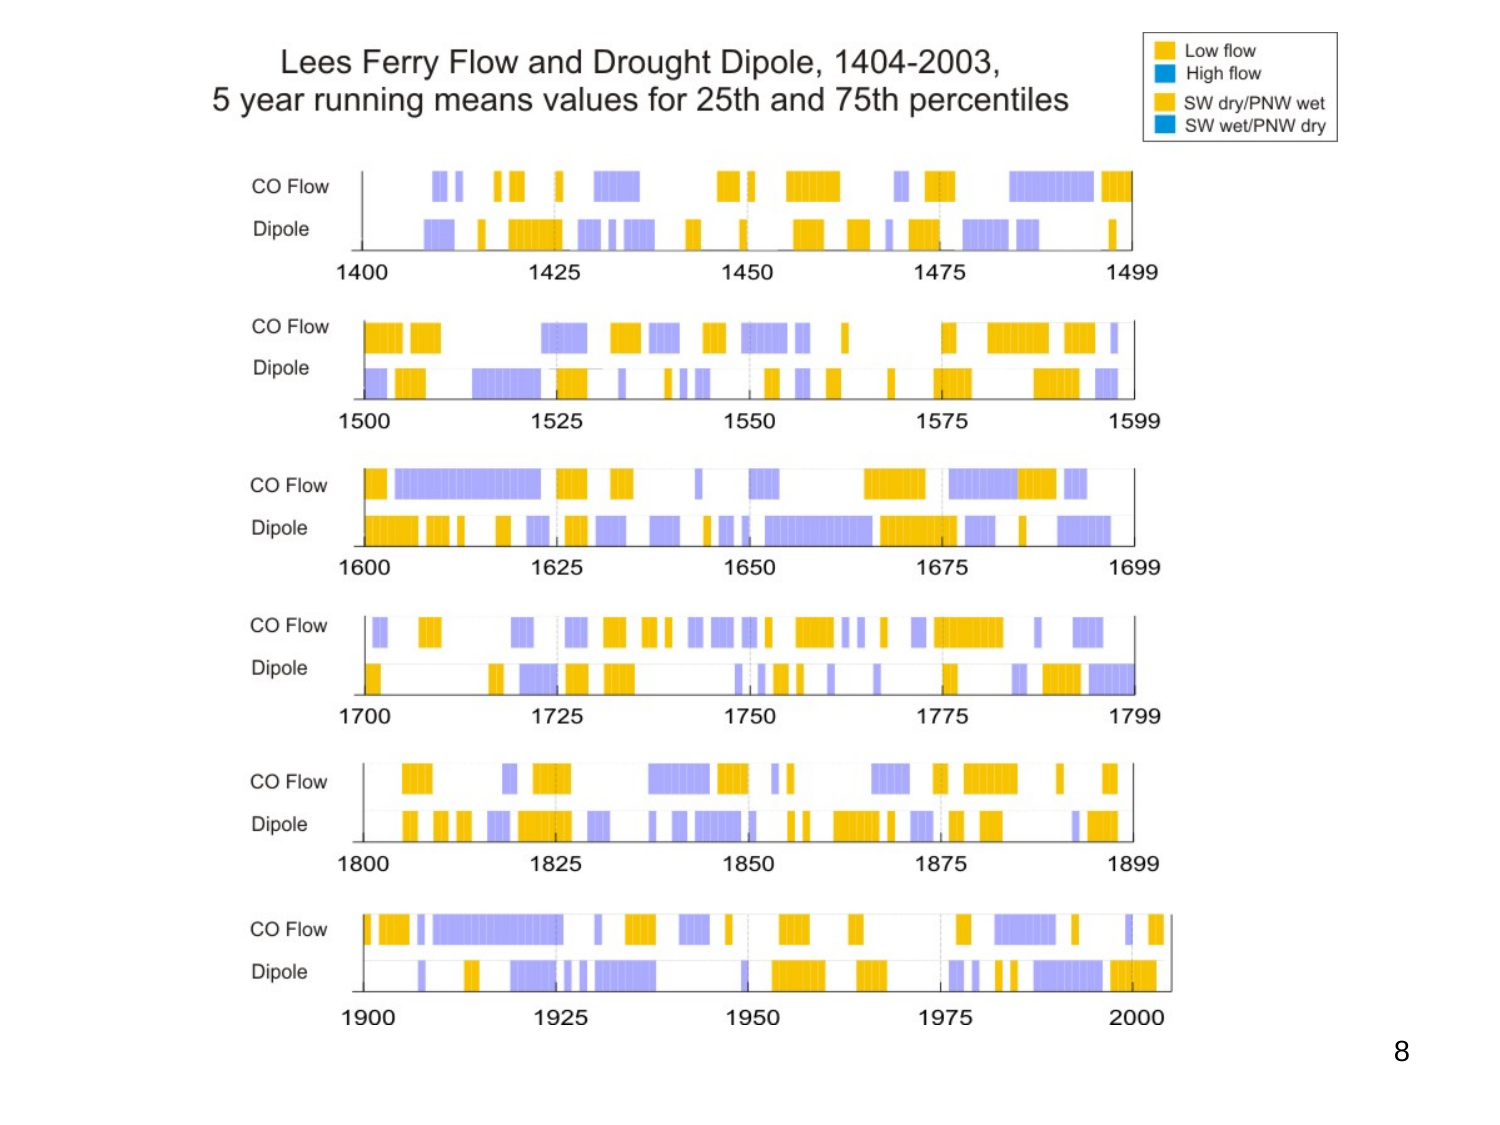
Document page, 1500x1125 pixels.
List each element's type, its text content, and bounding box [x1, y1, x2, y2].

text_box [185, 23, 1354, 1077]
slide_number 8 [1074, 1024, 1426, 1103]
picture [212, 32, 1338, 1026]
